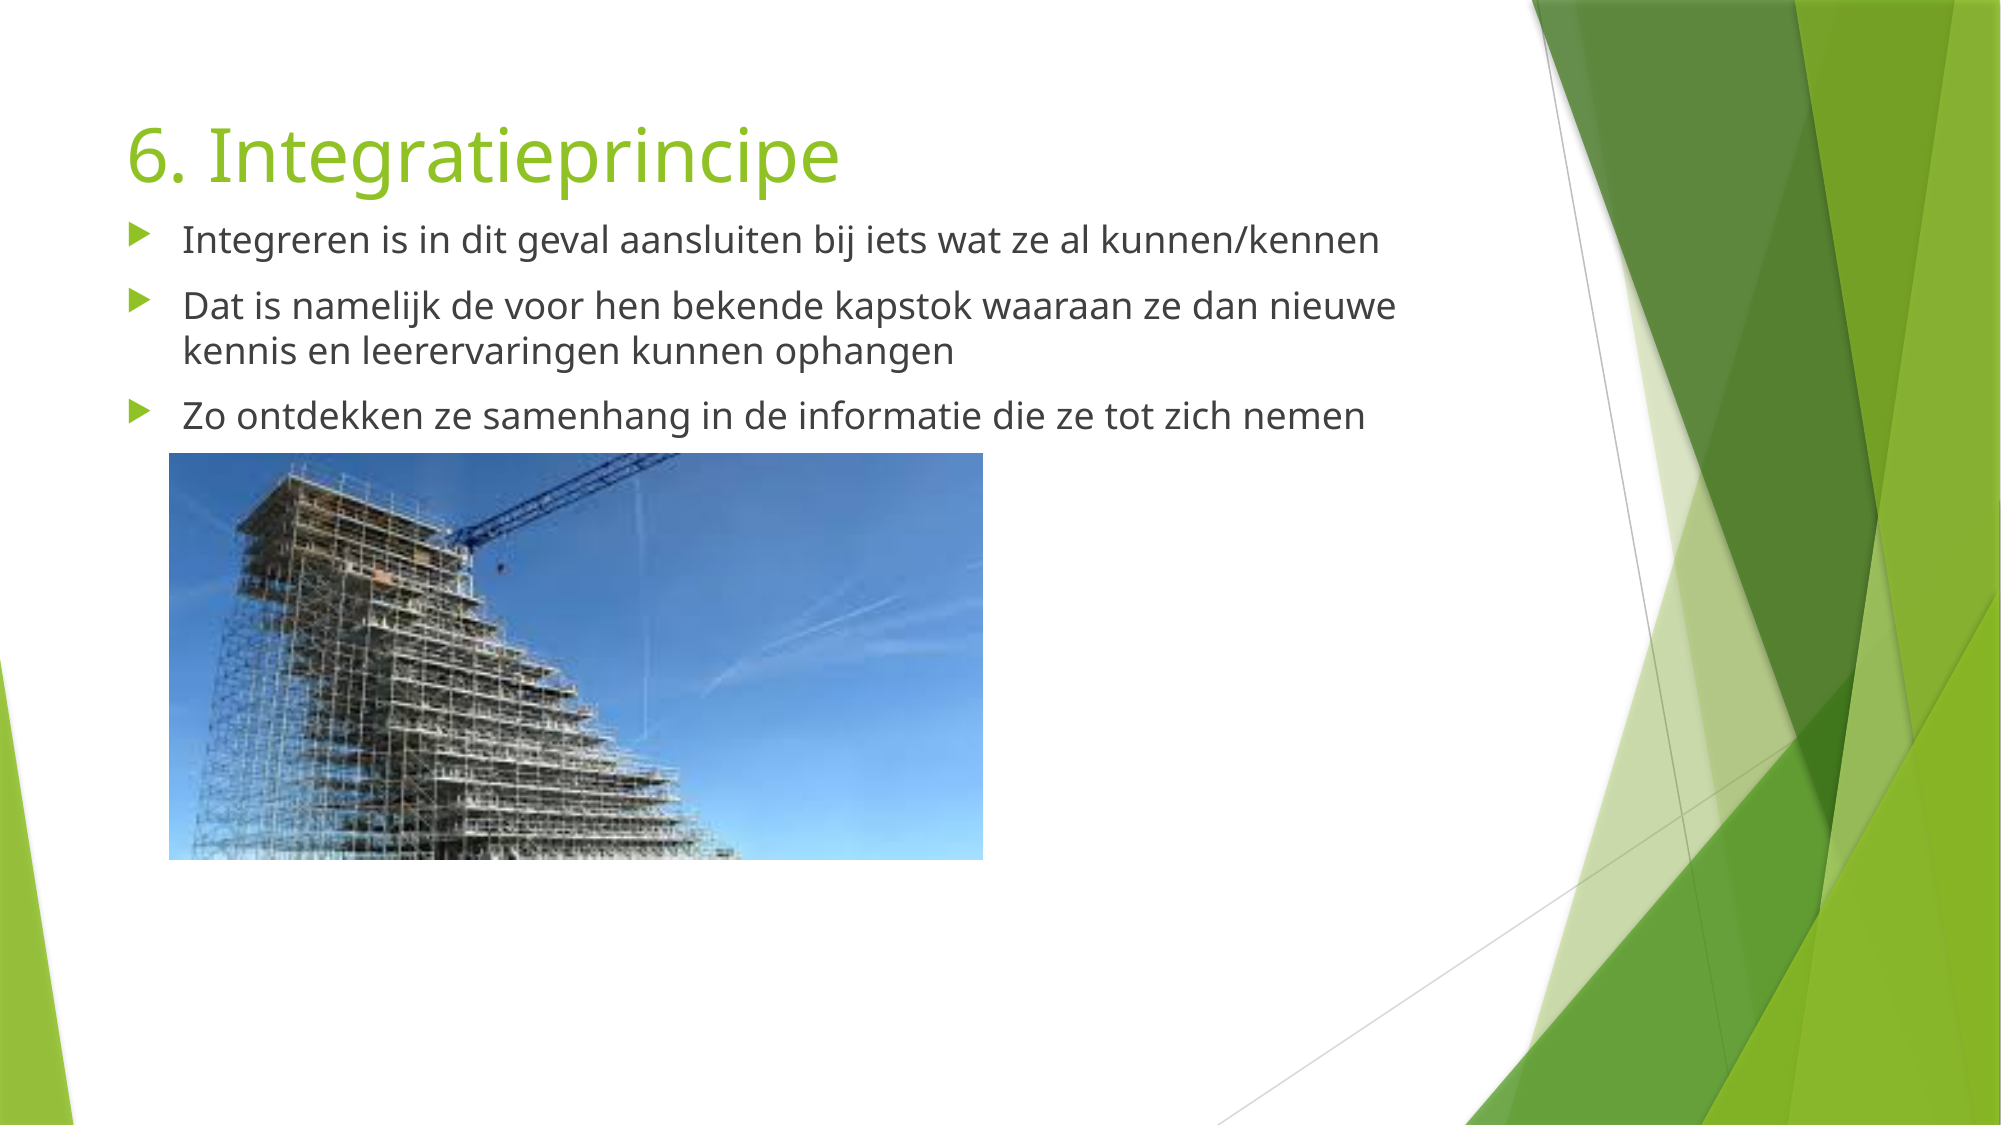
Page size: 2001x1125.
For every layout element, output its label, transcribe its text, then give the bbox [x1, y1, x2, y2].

picture [168, 452, 984, 861]
title 6. Integratieprincipe [111, 99, 1522, 208]
list Integreren is in dit geval aansluiten bij iets wat ze al kunnen/kennen Dat is namelijk de voor hen bekende kapstok waaraan ze dan nieuwe kennis en leerervaringen kunnen ophangen Zo ontdekken ze samenhang in de informatie die ze tot zich nemen [111, 208, 1522, 845]
